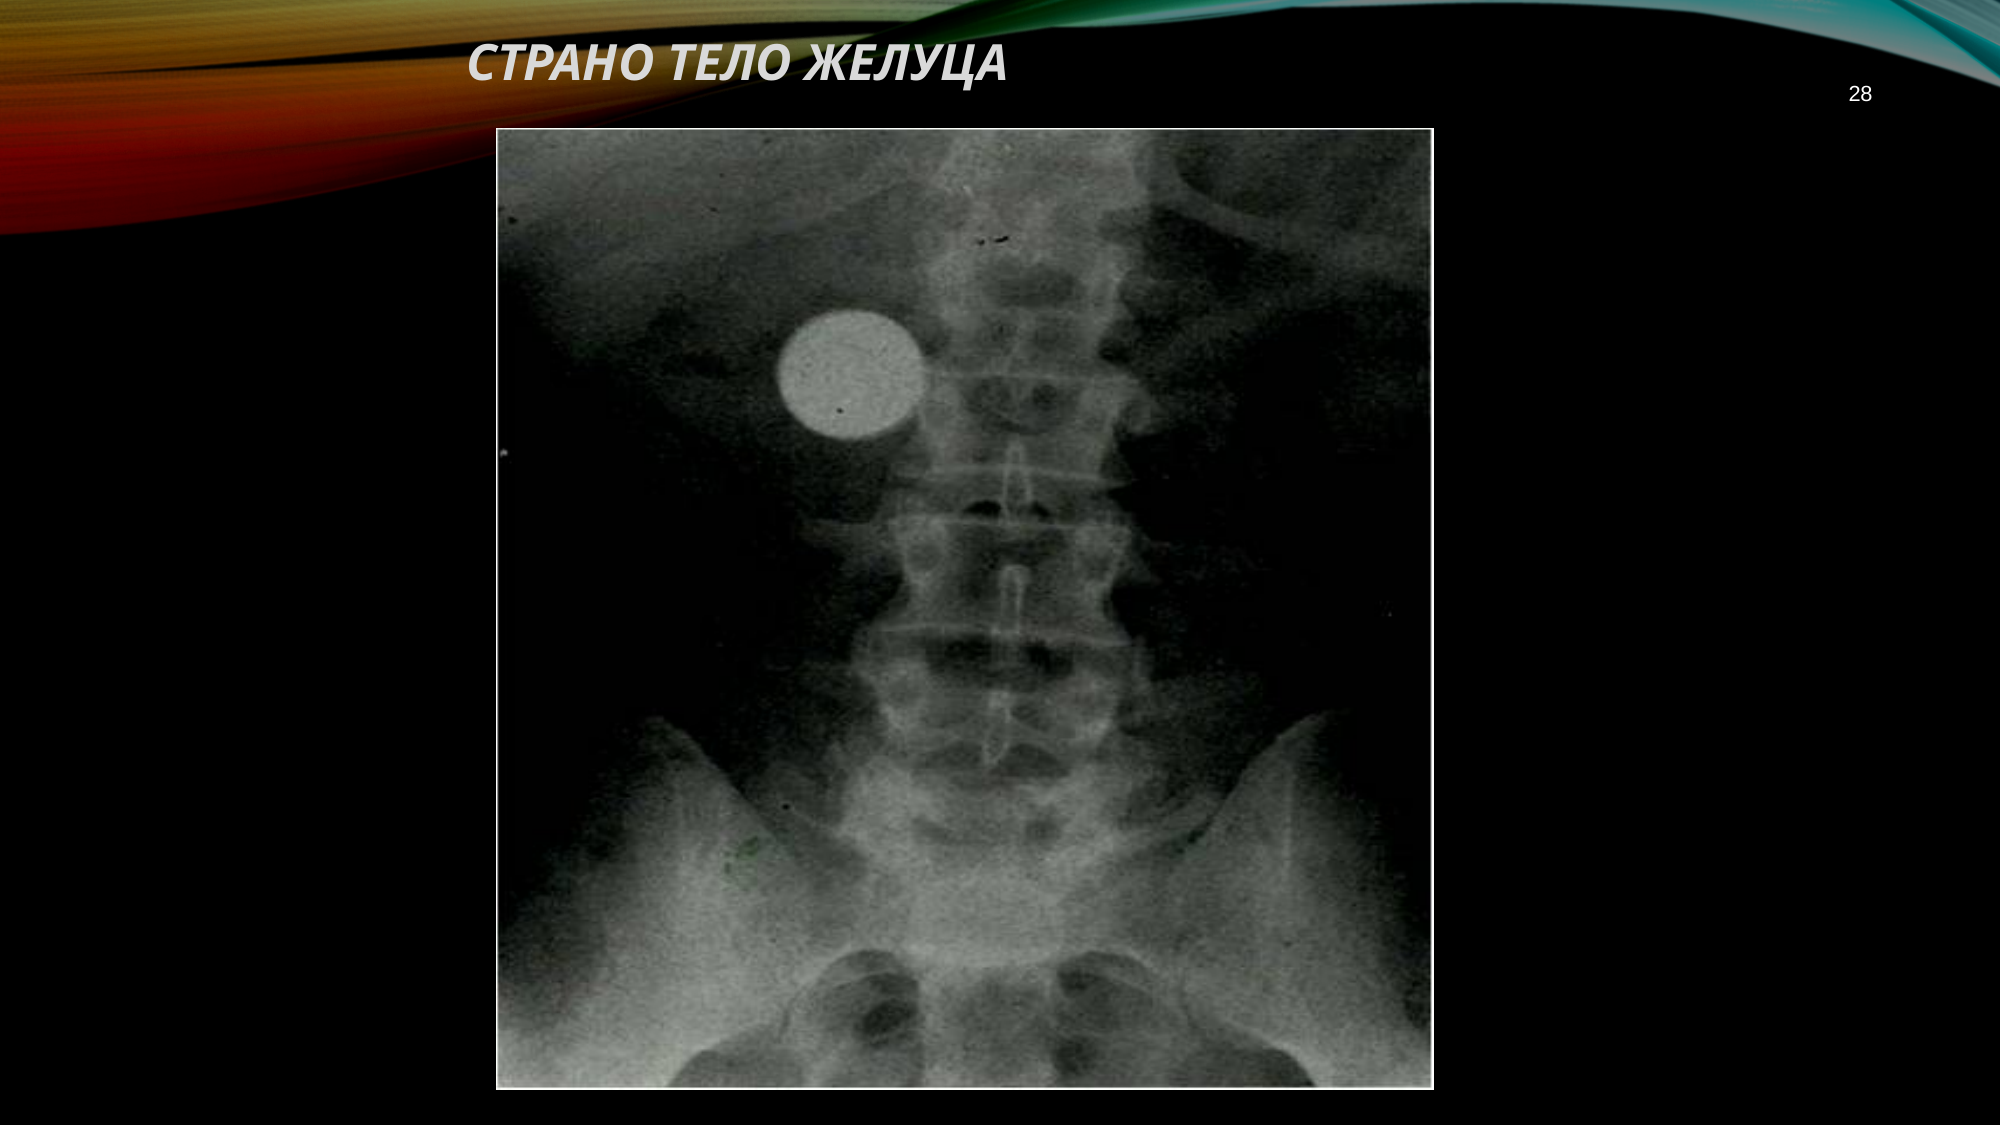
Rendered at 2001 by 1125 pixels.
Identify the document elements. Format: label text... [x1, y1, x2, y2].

slide_number 28 [1437, 62, 1888, 123]
title СТРАНО ТЕЛО ЖЕЛУЦА [249, 0, 1024, 129]
picture [0, 0, 2000, 1091]
